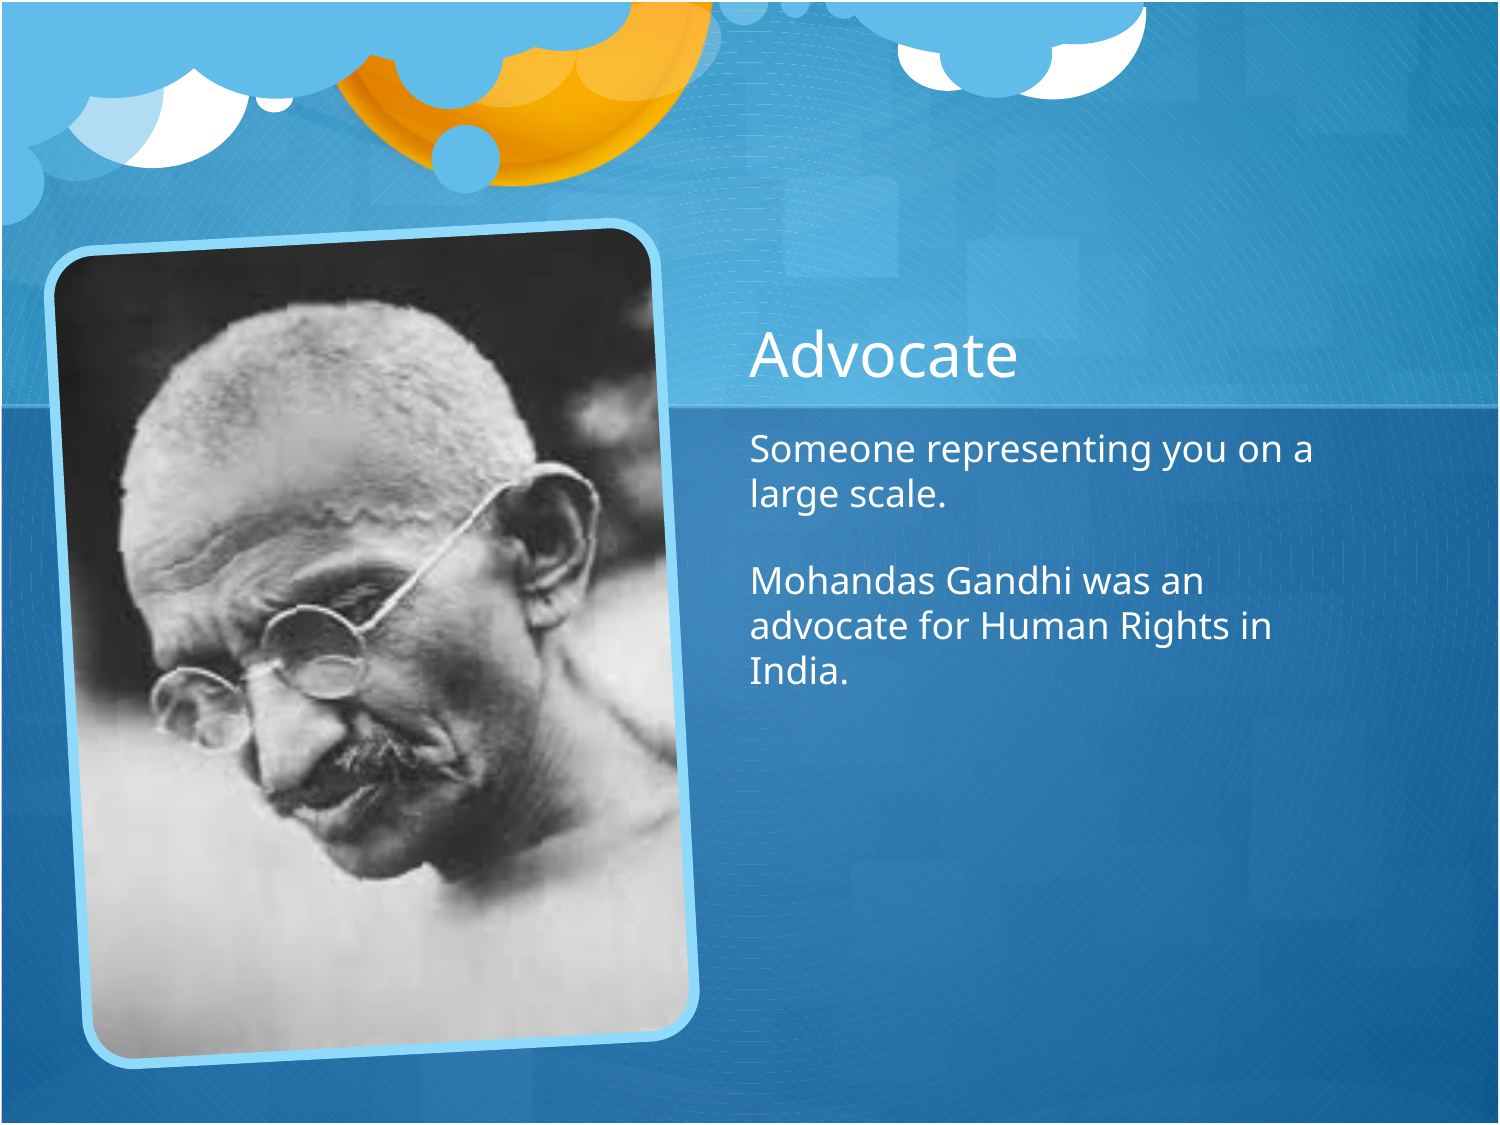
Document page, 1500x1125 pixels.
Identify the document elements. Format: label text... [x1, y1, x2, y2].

title Advocate [734, 162, 1383, 398]
list Someone representing you on a large scale. Mohandas Gandhi was an advocate for Human Rights in India. [734, 417, 1383, 1025]
picture [2, 2, 1498, 1123]
